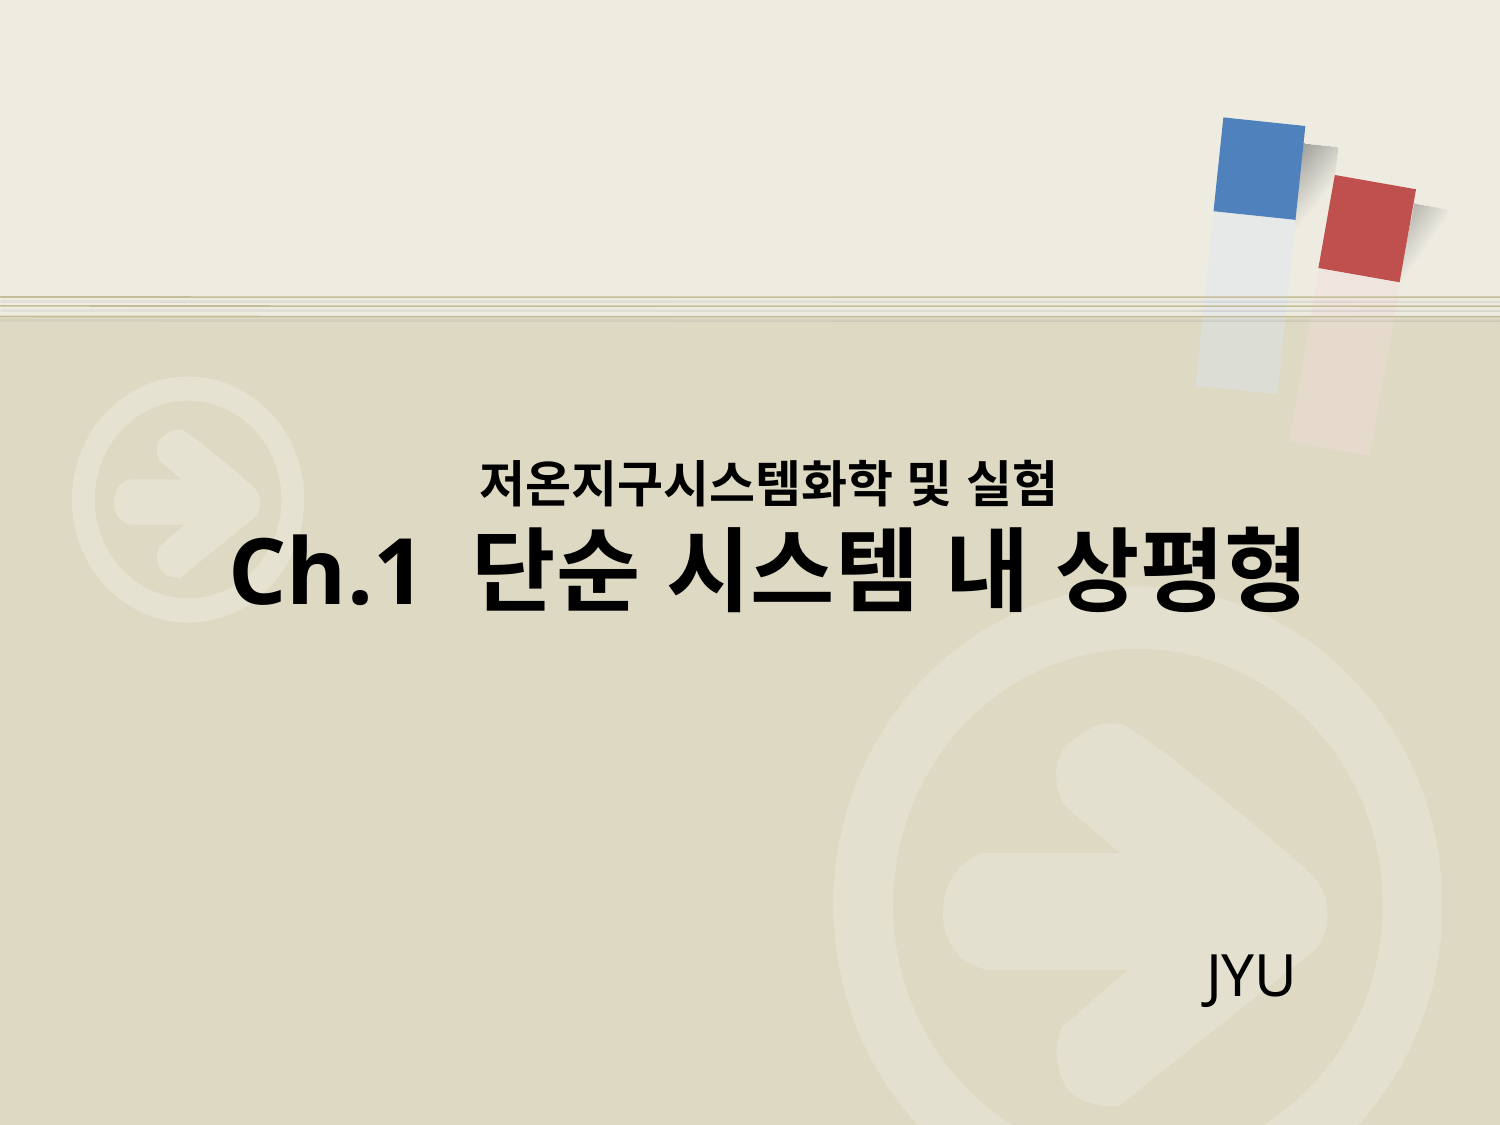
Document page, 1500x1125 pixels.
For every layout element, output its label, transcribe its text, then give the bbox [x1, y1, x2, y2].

title 저온지구시스템화학 및 실험 Ch.1 단순 시스템 내 상평형 [206, 456, 1332, 619]
subtitle JYU [187, 881, 1313, 1064]
